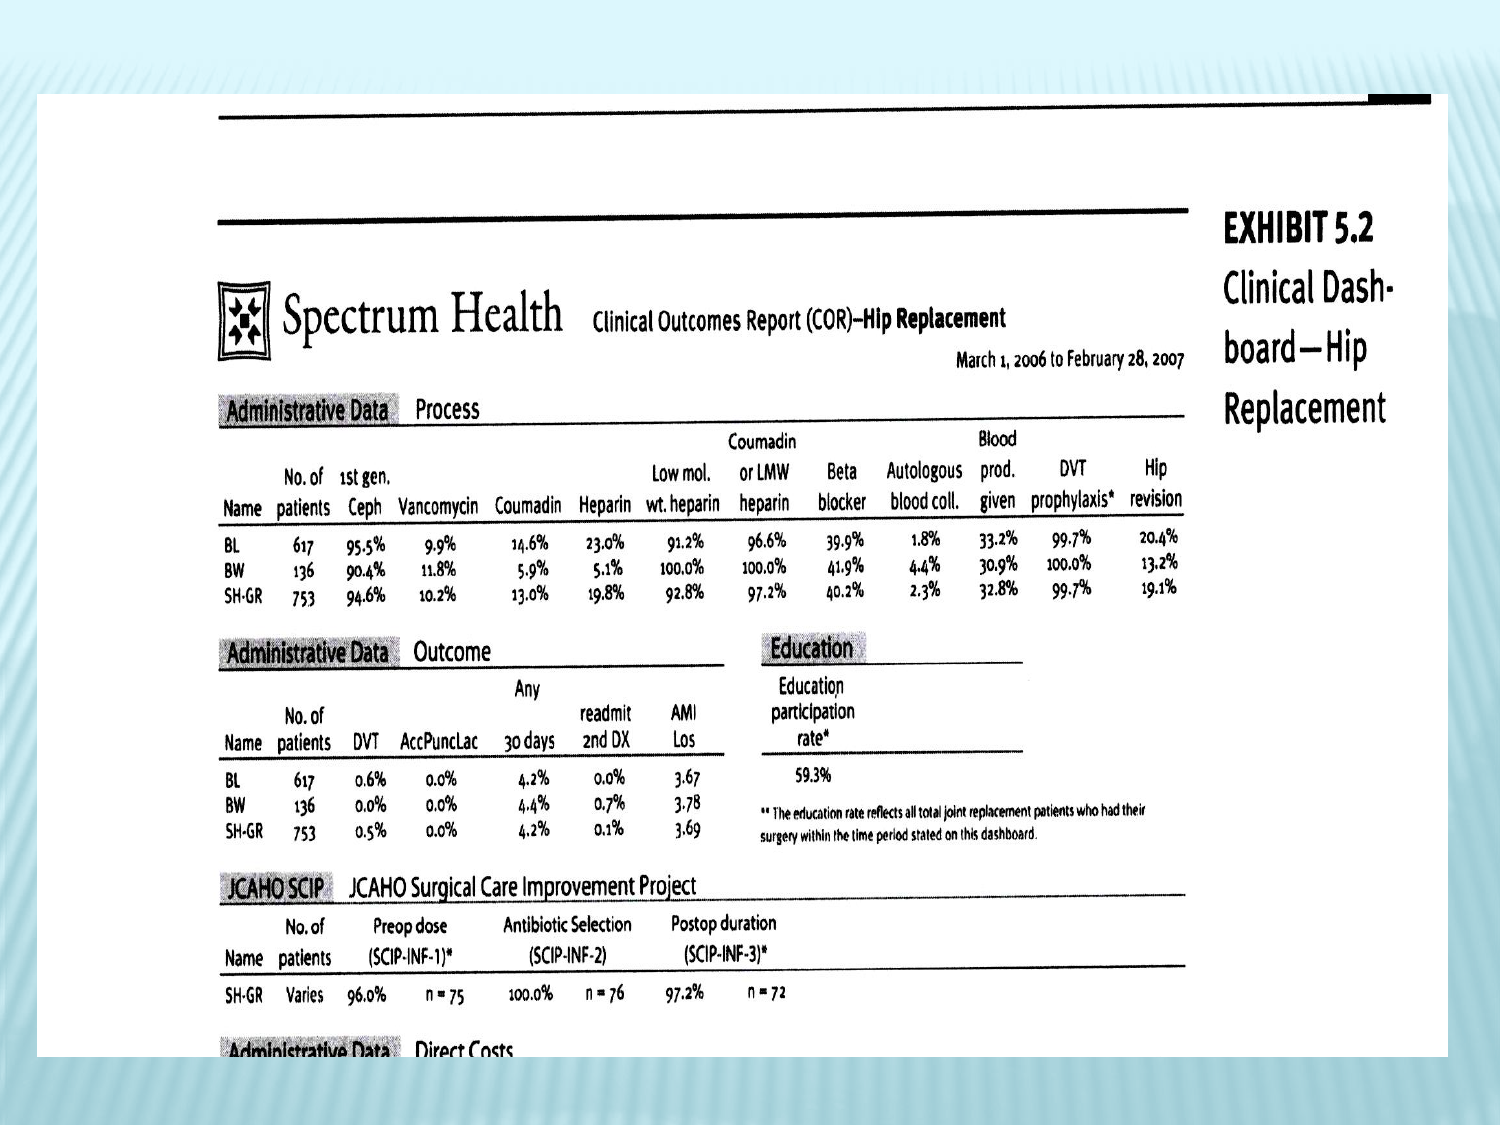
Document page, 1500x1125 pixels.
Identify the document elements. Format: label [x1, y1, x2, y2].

picture [37, 94, 1449, 1058]
